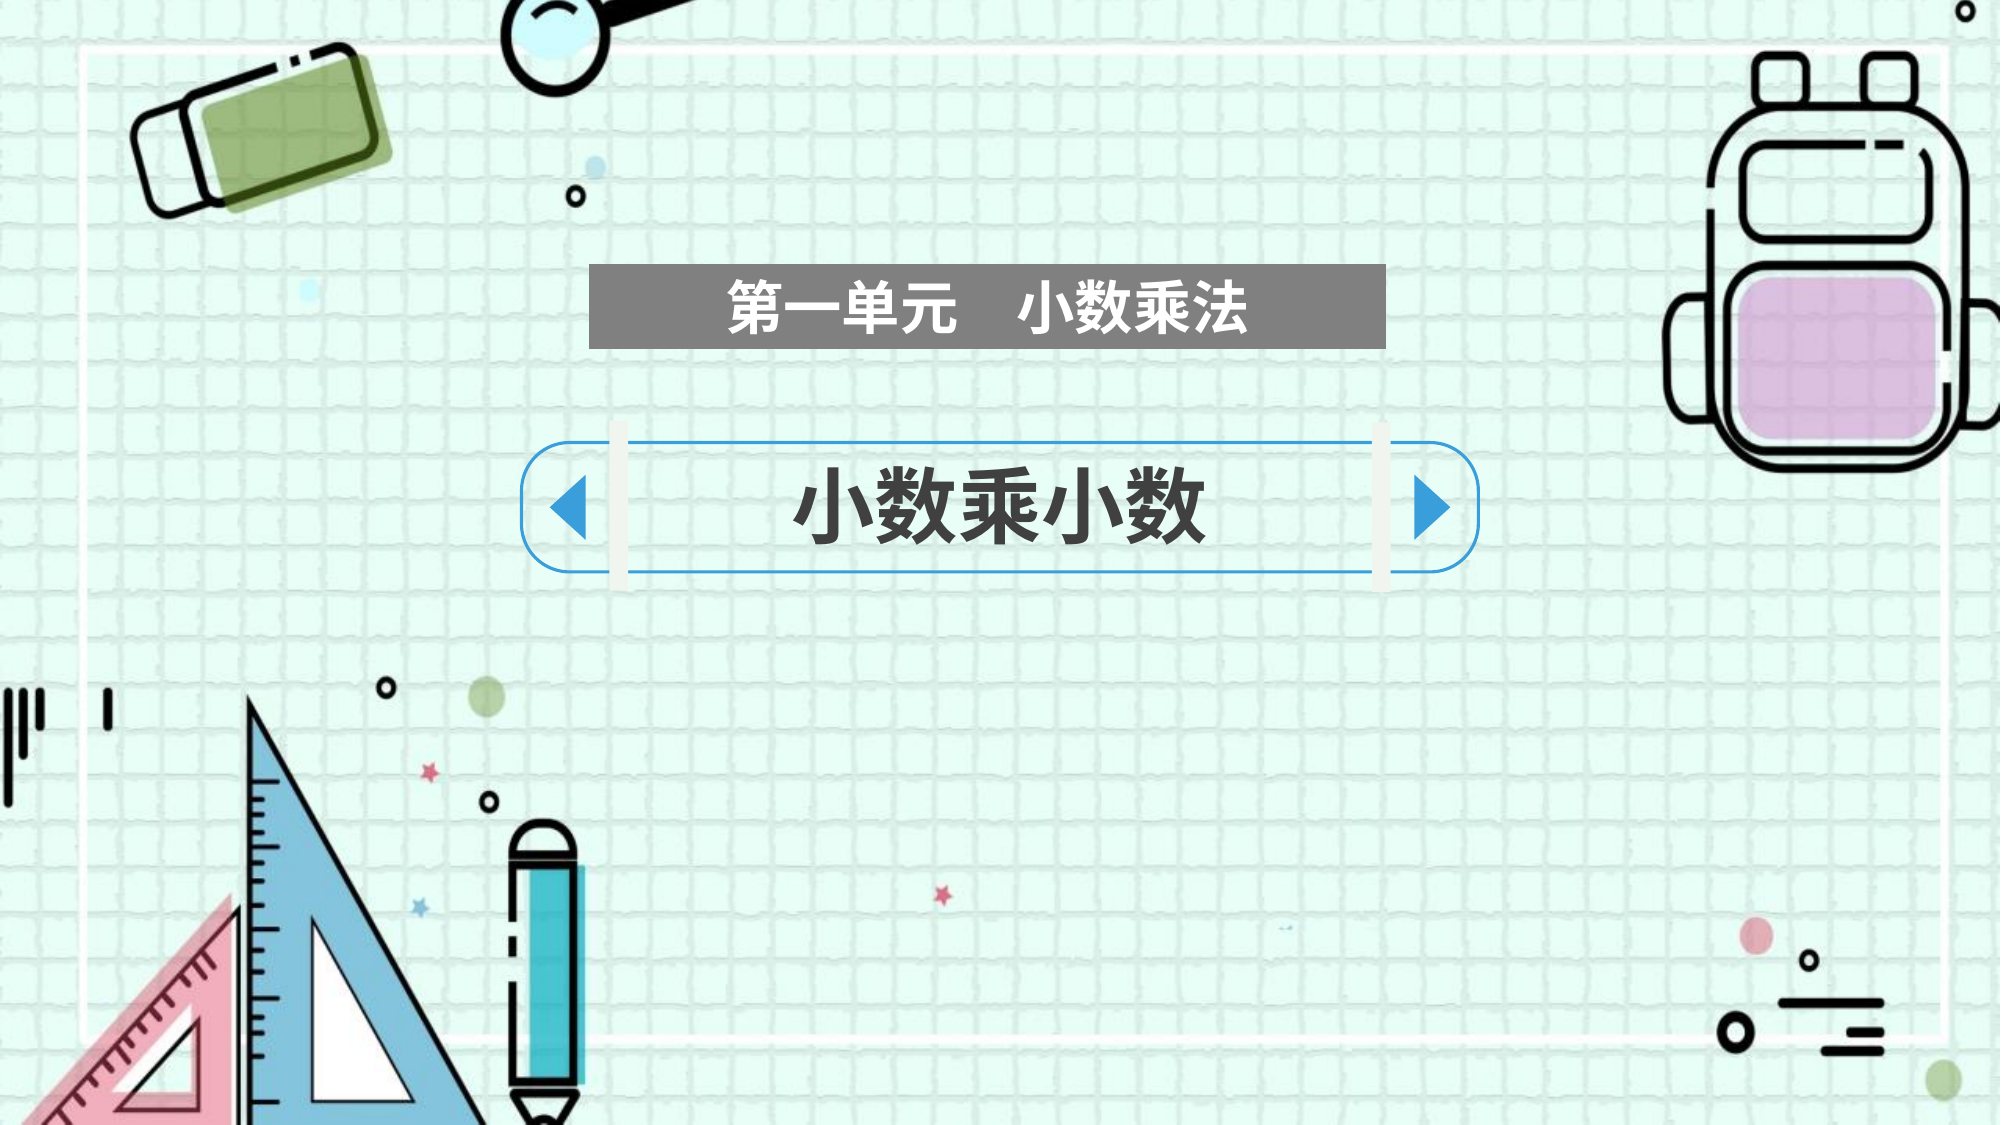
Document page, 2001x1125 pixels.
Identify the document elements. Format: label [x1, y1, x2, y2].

picture [0, 0, 2000, 1125]
text_box [521, 420, 1479, 593]
